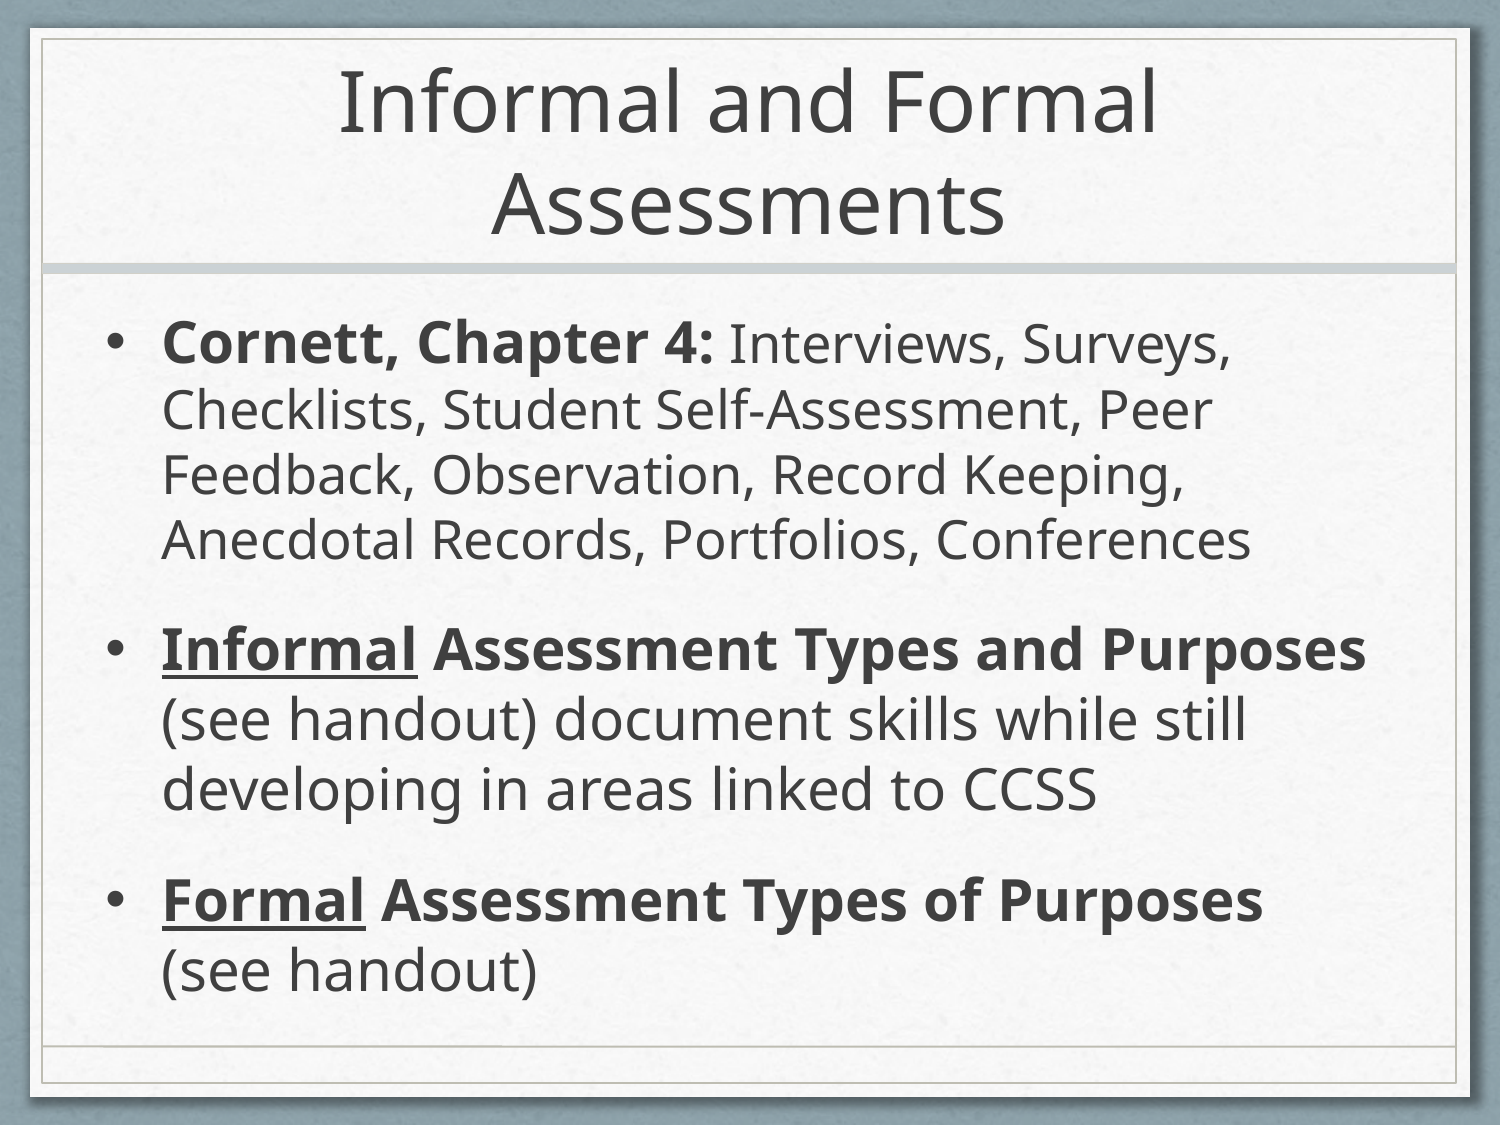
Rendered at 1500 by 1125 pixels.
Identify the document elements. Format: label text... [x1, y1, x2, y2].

title Informal and Formal Assessments [147, 40, 1353, 260]
picture [30, 28, 1470, 1097]
list Cornett, Chapter 4: Interviews, Surveys, Checklists, Student Self-Assessment, Peer Feedback, Observation, Record Keeping, Anecdotal Records, Portfolios, Conferences Informal Assessment Types and Purposes (see handout) document skills while still developing in areas linked to CCSS Formal Assessment Types of Purposes (see handout) [90, 297, 1427, 1032]
